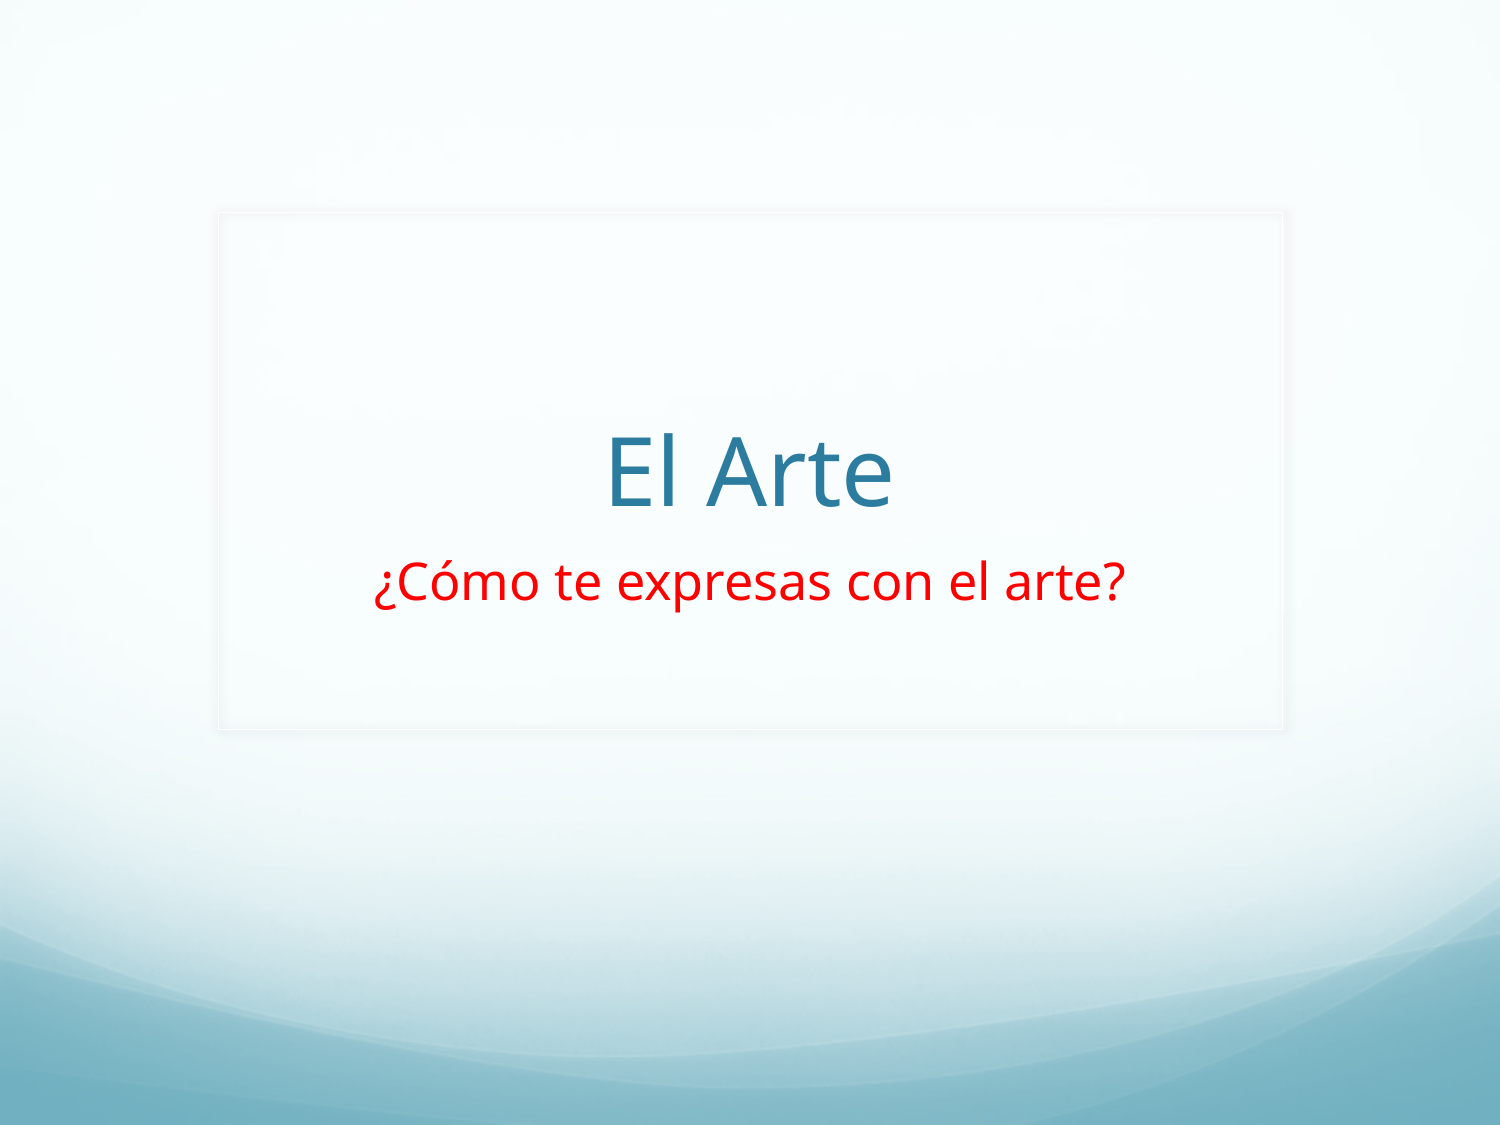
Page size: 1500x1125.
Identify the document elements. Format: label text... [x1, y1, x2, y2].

subtitle ¿Cómo te expresas con el arte? [217, 541, 1283, 692]
title El Arte [217, 249, 1283, 533]
